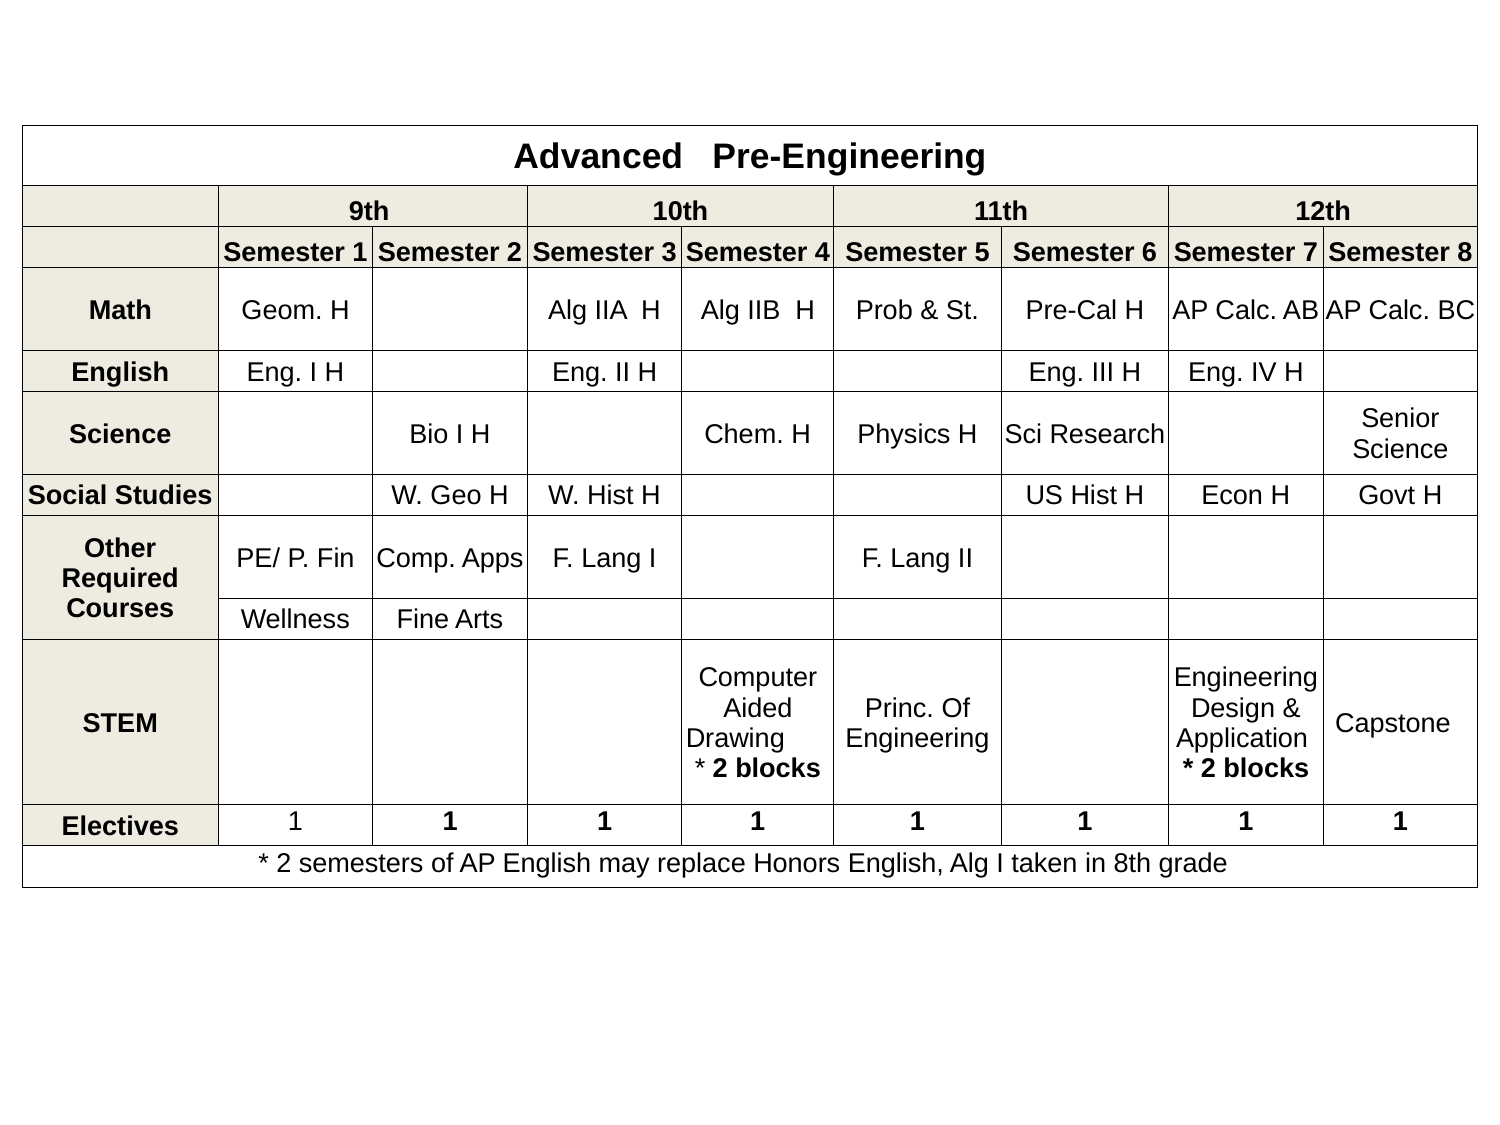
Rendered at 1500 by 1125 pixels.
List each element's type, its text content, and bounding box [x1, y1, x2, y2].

table_cell Other Required Courses [23, 516, 218, 639]
table_cell Princ. Of Engineering [834, 640, 1001, 804]
table_cell Semester 5 [834, 227, 1001, 267]
table_cell [1169, 516, 1323, 598]
table_cell [1324, 351, 1477, 391]
table_cell [1324, 599, 1477, 639]
table_cell PE/ P. Fin [219, 516, 372, 598]
table_cell [219, 640, 372, 804]
table_cell Comp. Apps [373, 516, 527, 598]
table_cell Semester 1 [219, 227, 372, 267]
table_cell 1 [528, 805, 681, 845]
table_cell [834, 599, 1001, 639]
table_cell [1002, 516, 1168, 598]
table_cell 1 [834, 805, 1001, 845]
table_cell [373, 640, 527, 804]
table_cell Fine Arts [373, 599, 527, 639]
table_cell Wellness [219, 599, 372, 639]
table_cell Computer Aided Drawing * 2 blocks [682, 640, 833, 804]
table_cell W. Geo H [373, 475, 527, 515]
table_cell Engineering Design & Application * 2 blocks [1169, 640, 1323, 804]
table_cell [528, 599, 681, 639]
table_cell F. Lang II [834, 516, 1001, 598]
table_cell Sci Research [1002, 392, 1168, 474]
table_cell [373, 268, 527, 350]
table_cell Semester 8 [1324, 227, 1477, 267]
table_cell 1 [1324, 805, 1477, 845]
table_cell [682, 599, 833, 639]
table_cell Chem. H [682, 392, 833, 474]
table_cell Capstone [1324, 640, 1477, 804]
table_cell Prob & St. [834, 268, 1001, 350]
table_cell Alg IIA H [528, 268, 681, 350]
table_cell Physics H [834, 392, 1001, 474]
table_cell [528, 640, 681, 804]
table_cell Semester 2 [373, 227, 527, 267]
table_cell [682, 516, 833, 598]
table_cell [834, 351, 1001, 391]
table_cell AP Calc. BC [1324, 268, 1477, 350]
table_cell AP Calc. AB [1169, 268, 1323, 350]
table_cell 1 [1002, 805, 1168, 845]
table_cell Math [23, 268, 218, 350]
table_cell [23, 186, 218, 226]
table_cell [1169, 392, 1323, 474]
table_cell Econ H [1169, 475, 1323, 515]
table_cell [1002, 640, 1168, 804]
table_cell 1 [219, 805, 372, 845]
table_cell Govt H [1324, 475, 1477, 515]
table_cell Pre-Cal H [1002, 268, 1168, 350]
table_cell 1 [1169, 805, 1323, 845]
table_cell 1 [682, 805, 833, 845]
table_cell [682, 475, 833, 515]
table_cell Science [23, 392, 218, 474]
table_cell Eng. I H [219, 351, 372, 391]
table_cell 11th [834, 186, 1168, 226]
table_cell Alg IIB H [682, 268, 833, 350]
table_cell Semester 3 [528, 227, 681, 267]
table_cell English [23, 351, 218, 391]
table_cell Senior Science [1324, 392, 1477, 474]
table_cell Eng. II H [528, 351, 681, 391]
table_cell [682, 351, 833, 391]
table_cell US Hist H [1002, 475, 1168, 515]
table_cell * 2 semesters of AP English may replace Honors English, Alg I taken in 8th grade [23, 846, 1477, 887]
table_cell Geom. H [219, 268, 372, 350]
table_cell [528, 392, 681, 474]
table_cell [23, 227, 218, 267]
table_cell Electives [23, 805, 218, 845]
table_cell Semester 7 [1169, 227, 1323, 267]
table_header Advanced Pre-Engineering [23, 126, 1477, 185]
table_cell [373, 351, 527, 391]
table_cell [1169, 599, 1323, 639]
table_cell 12th [1169, 186, 1477, 226]
table_cell W. Hist H [528, 475, 681, 515]
table_cell Bio I H [373, 392, 527, 474]
table_cell 9th [219, 186, 527, 226]
table_cell Semester 6 [1002, 227, 1168, 267]
table_cell [219, 475, 372, 515]
table_cell F. Lang I [528, 516, 681, 598]
table_cell Eng. III H [1002, 351, 1168, 391]
table_cell Eng. IV H [1169, 351, 1323, 391]
table_cell Semester 4 [682, 227, 833, 267]
table_cell [219, 392, 372, 474]
table_cell [834, 475, 1001, 515]
table_cell Social Studies [23, 475, 218, 515]
table_cell [1002, 599, 1168, 639]
table_cell [1324, 516, 1477, 598]
table_cell STEM [23, 640, 218, 804]
table_cell 1 [373, 805, 527, 845]
table_cell 10th [528, 186, 833, 226]
